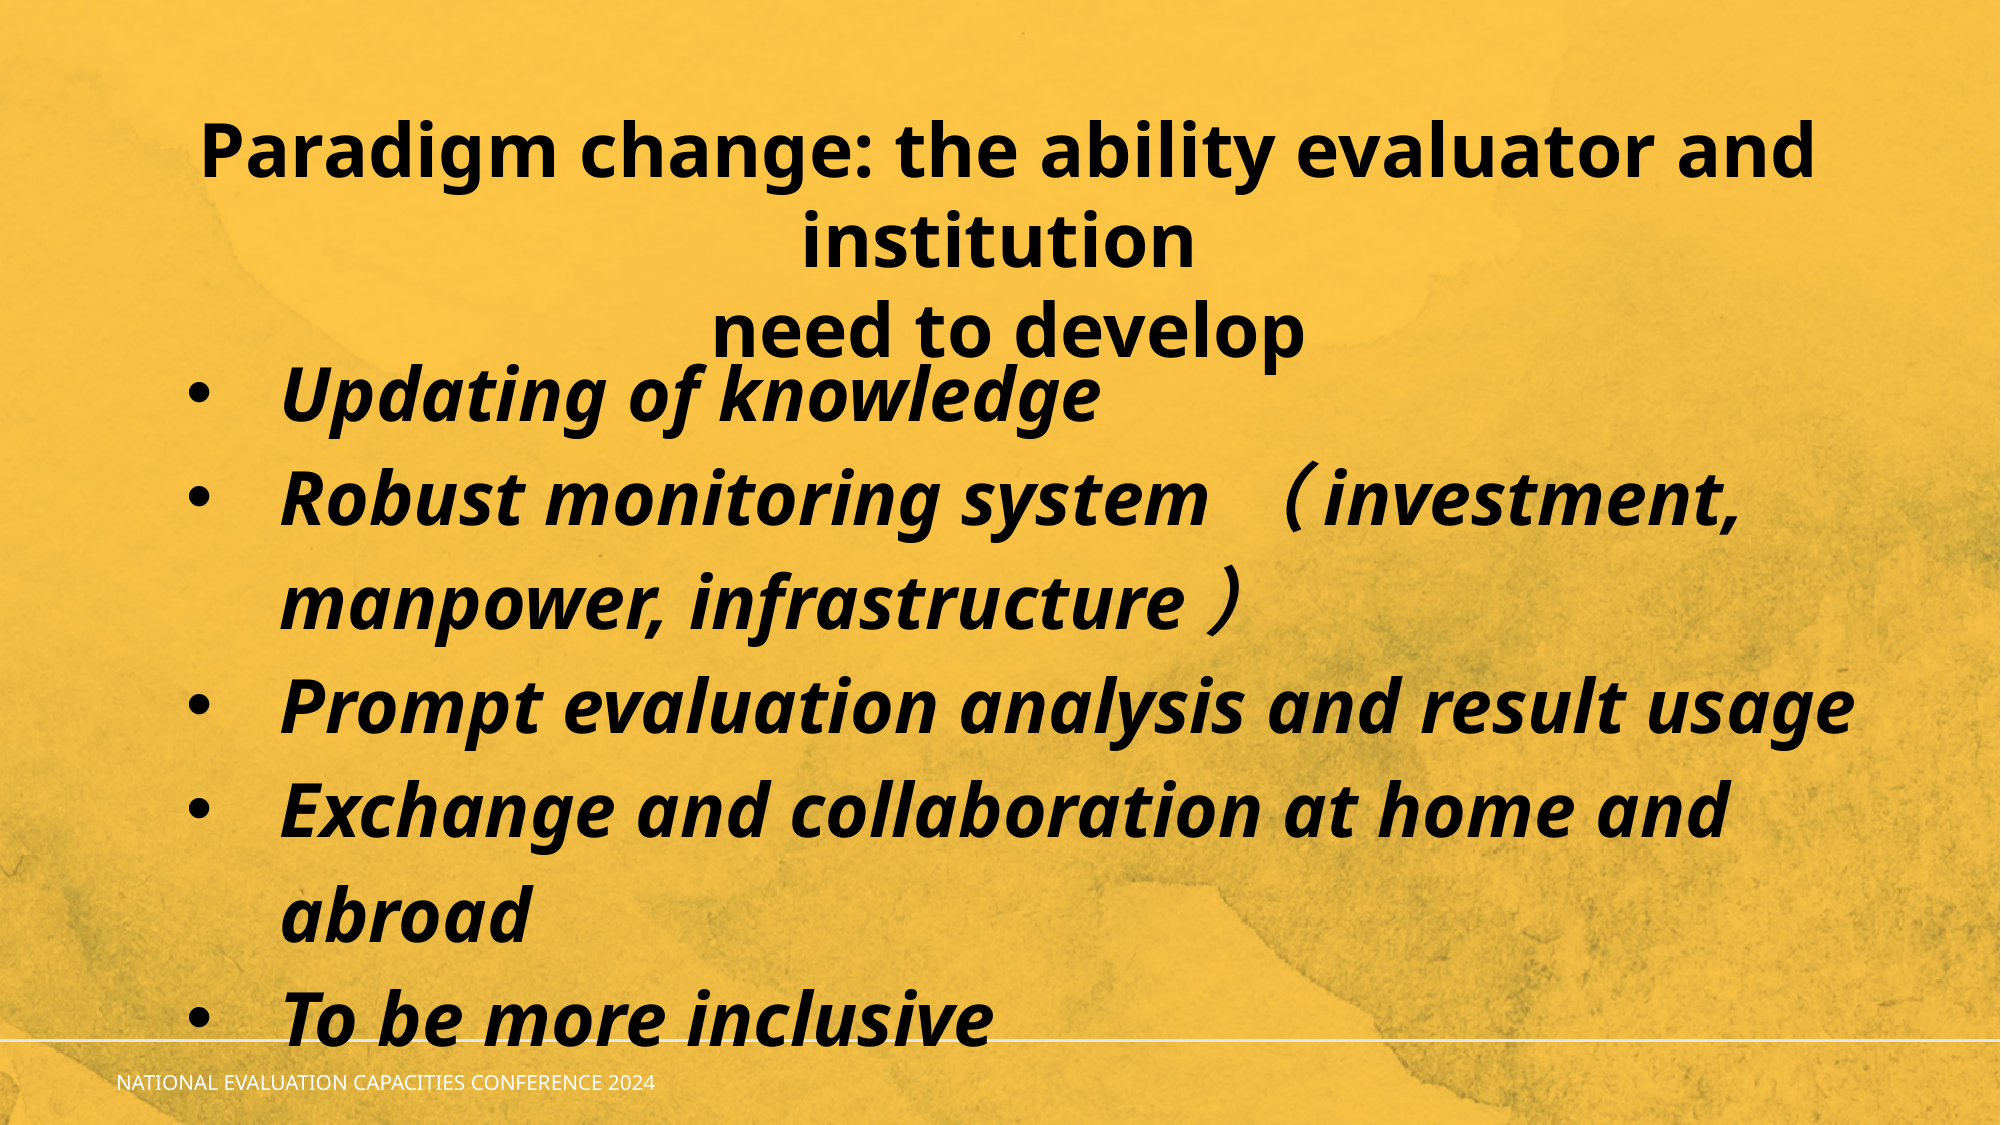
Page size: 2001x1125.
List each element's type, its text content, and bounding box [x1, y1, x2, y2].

text_box Paradigm change: the ability evaluator and institution need to develop [79, 95, 1939, 381]
picture [0, 0, 2000, 1039]
text_box Updating of knowledge Robust monitoring system（investment, manpower, infrastructure） Prompt evaluation analysis and result usage Exchange and collaboration at home and abroad To be more inclusive [171, 324, 1880, 1069]
picture [0, 1042, 2000, 1125]
